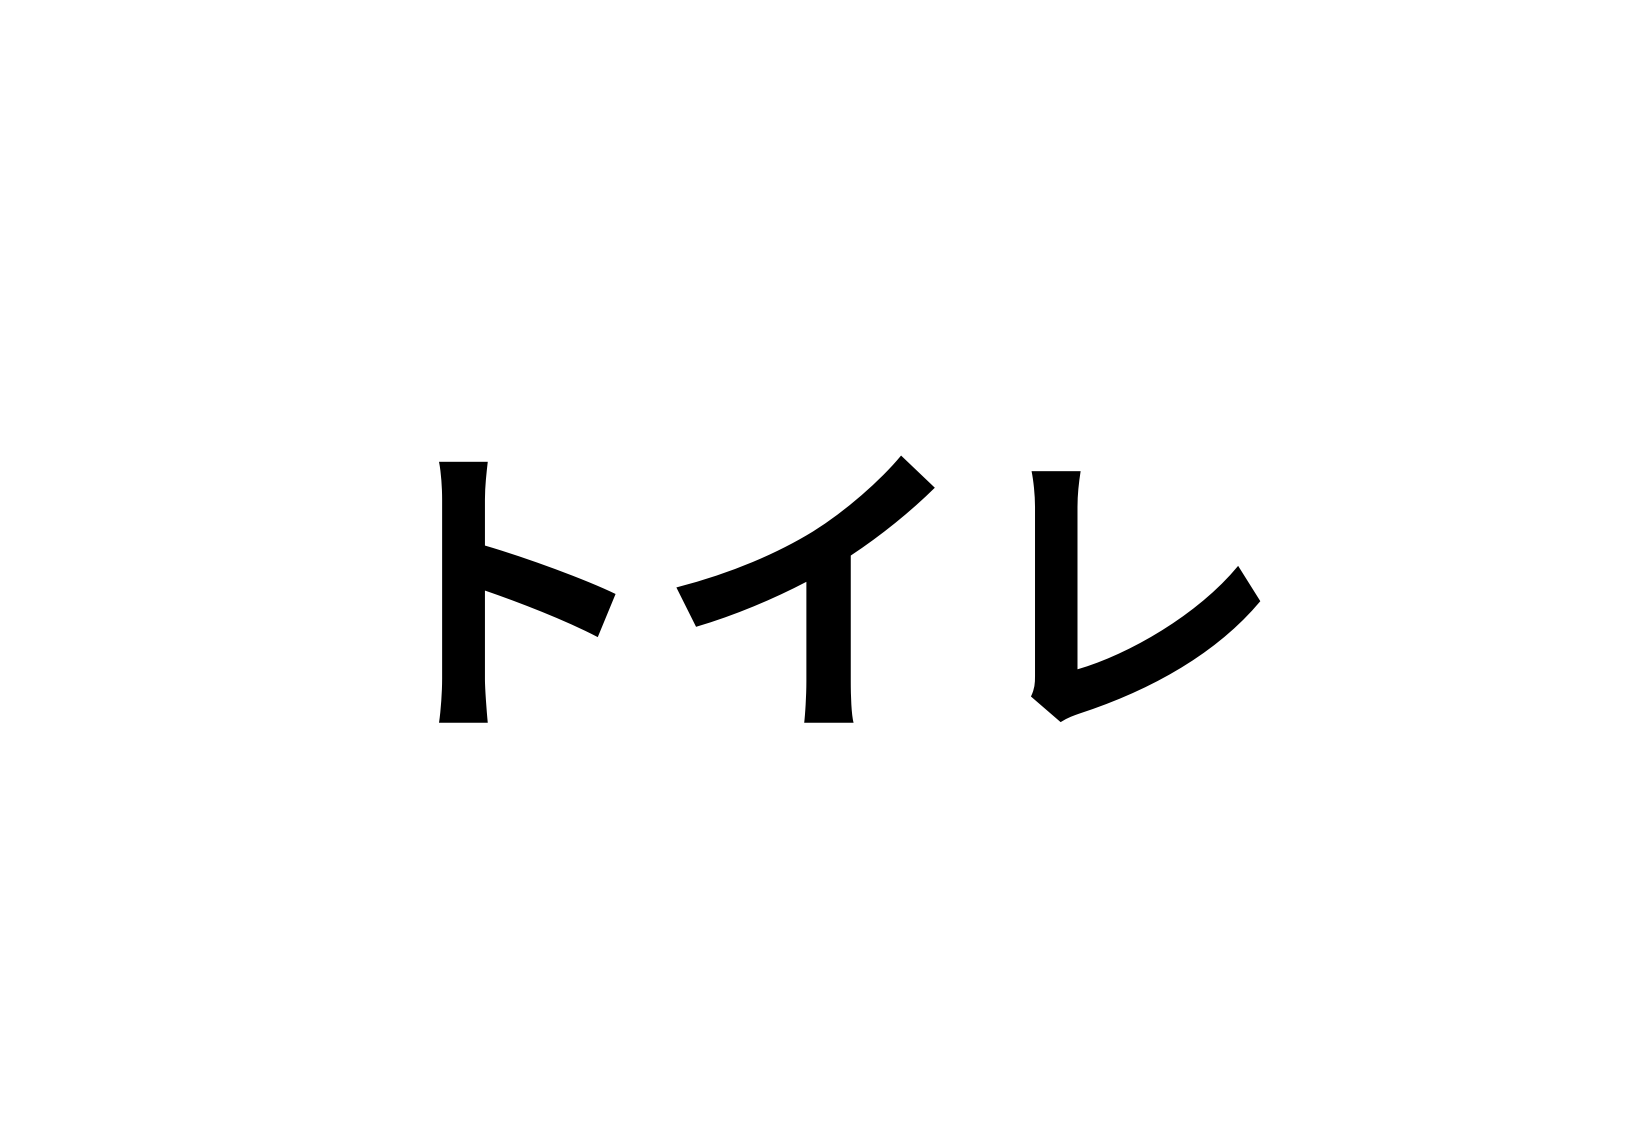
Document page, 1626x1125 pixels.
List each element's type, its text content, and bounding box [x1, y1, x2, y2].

text_box トイレ [2, 389, 1625, 779]
